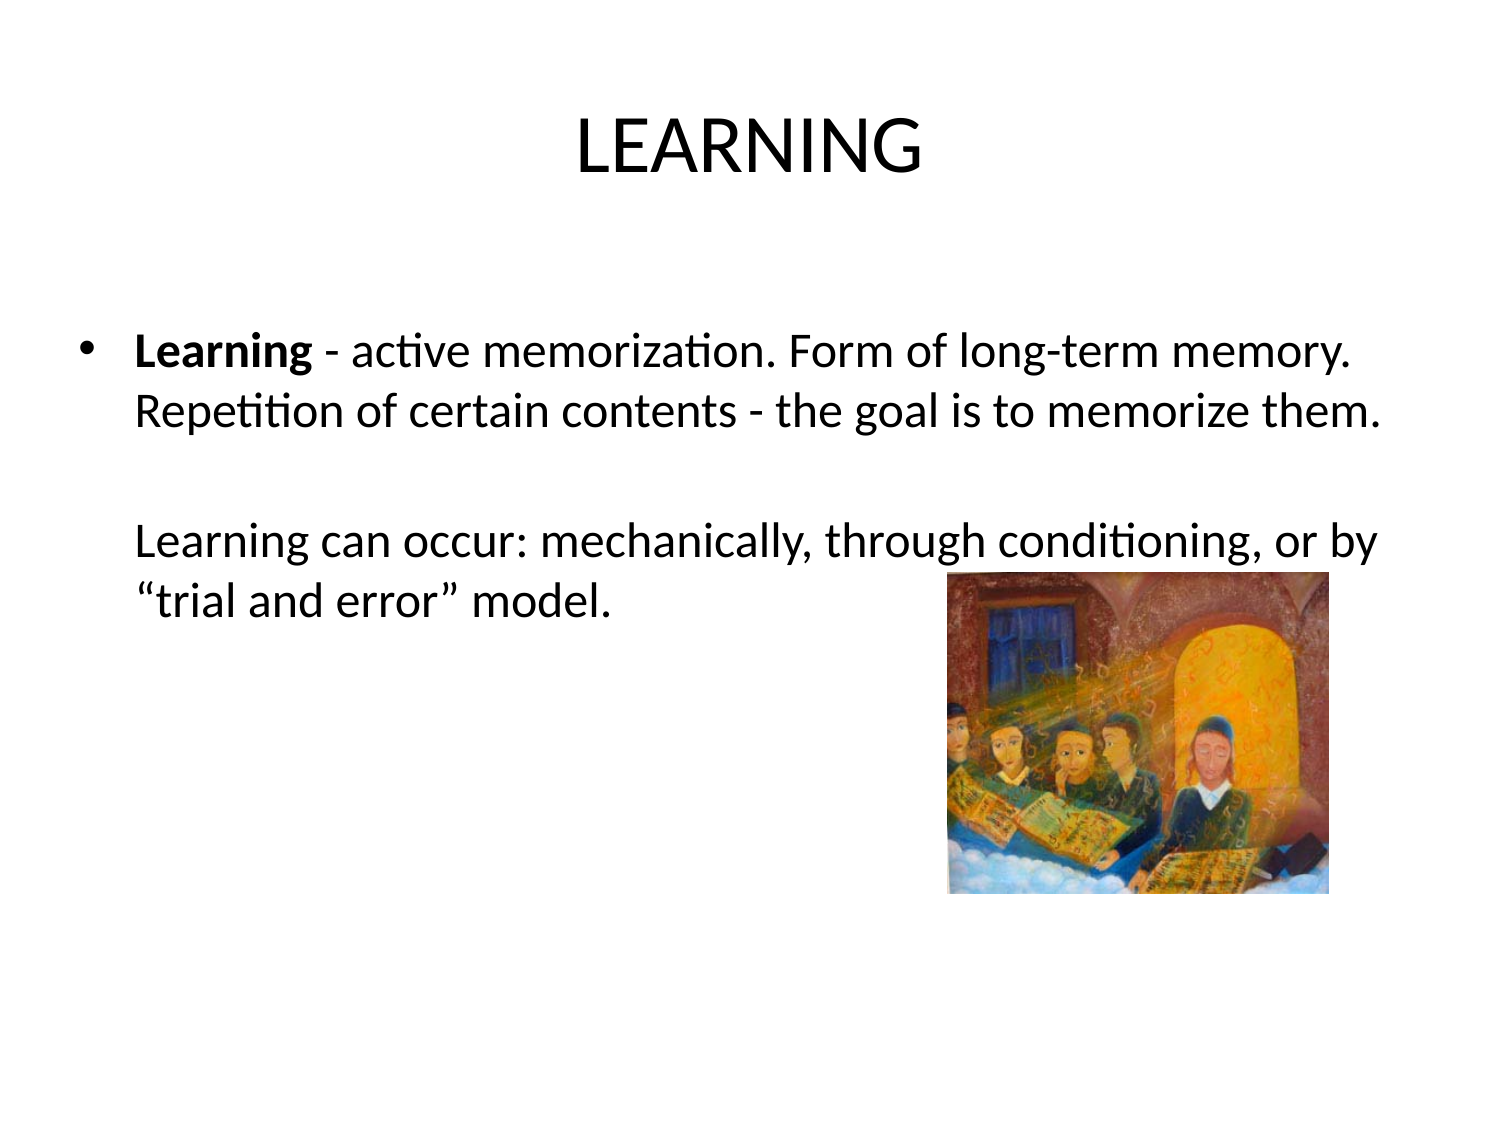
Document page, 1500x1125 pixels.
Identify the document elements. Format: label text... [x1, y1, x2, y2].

title LEARNING [75, 45, 1425, 233]
list Learning - active memorization. Form of long-term memory. Repetition of certain contents - the goal is to memorize them. Learning can occur: mechanically, through conditioning, or by “trial and error” model. [63, 309, 1459, 1035]
picture [947, 571, 1330, 894]
